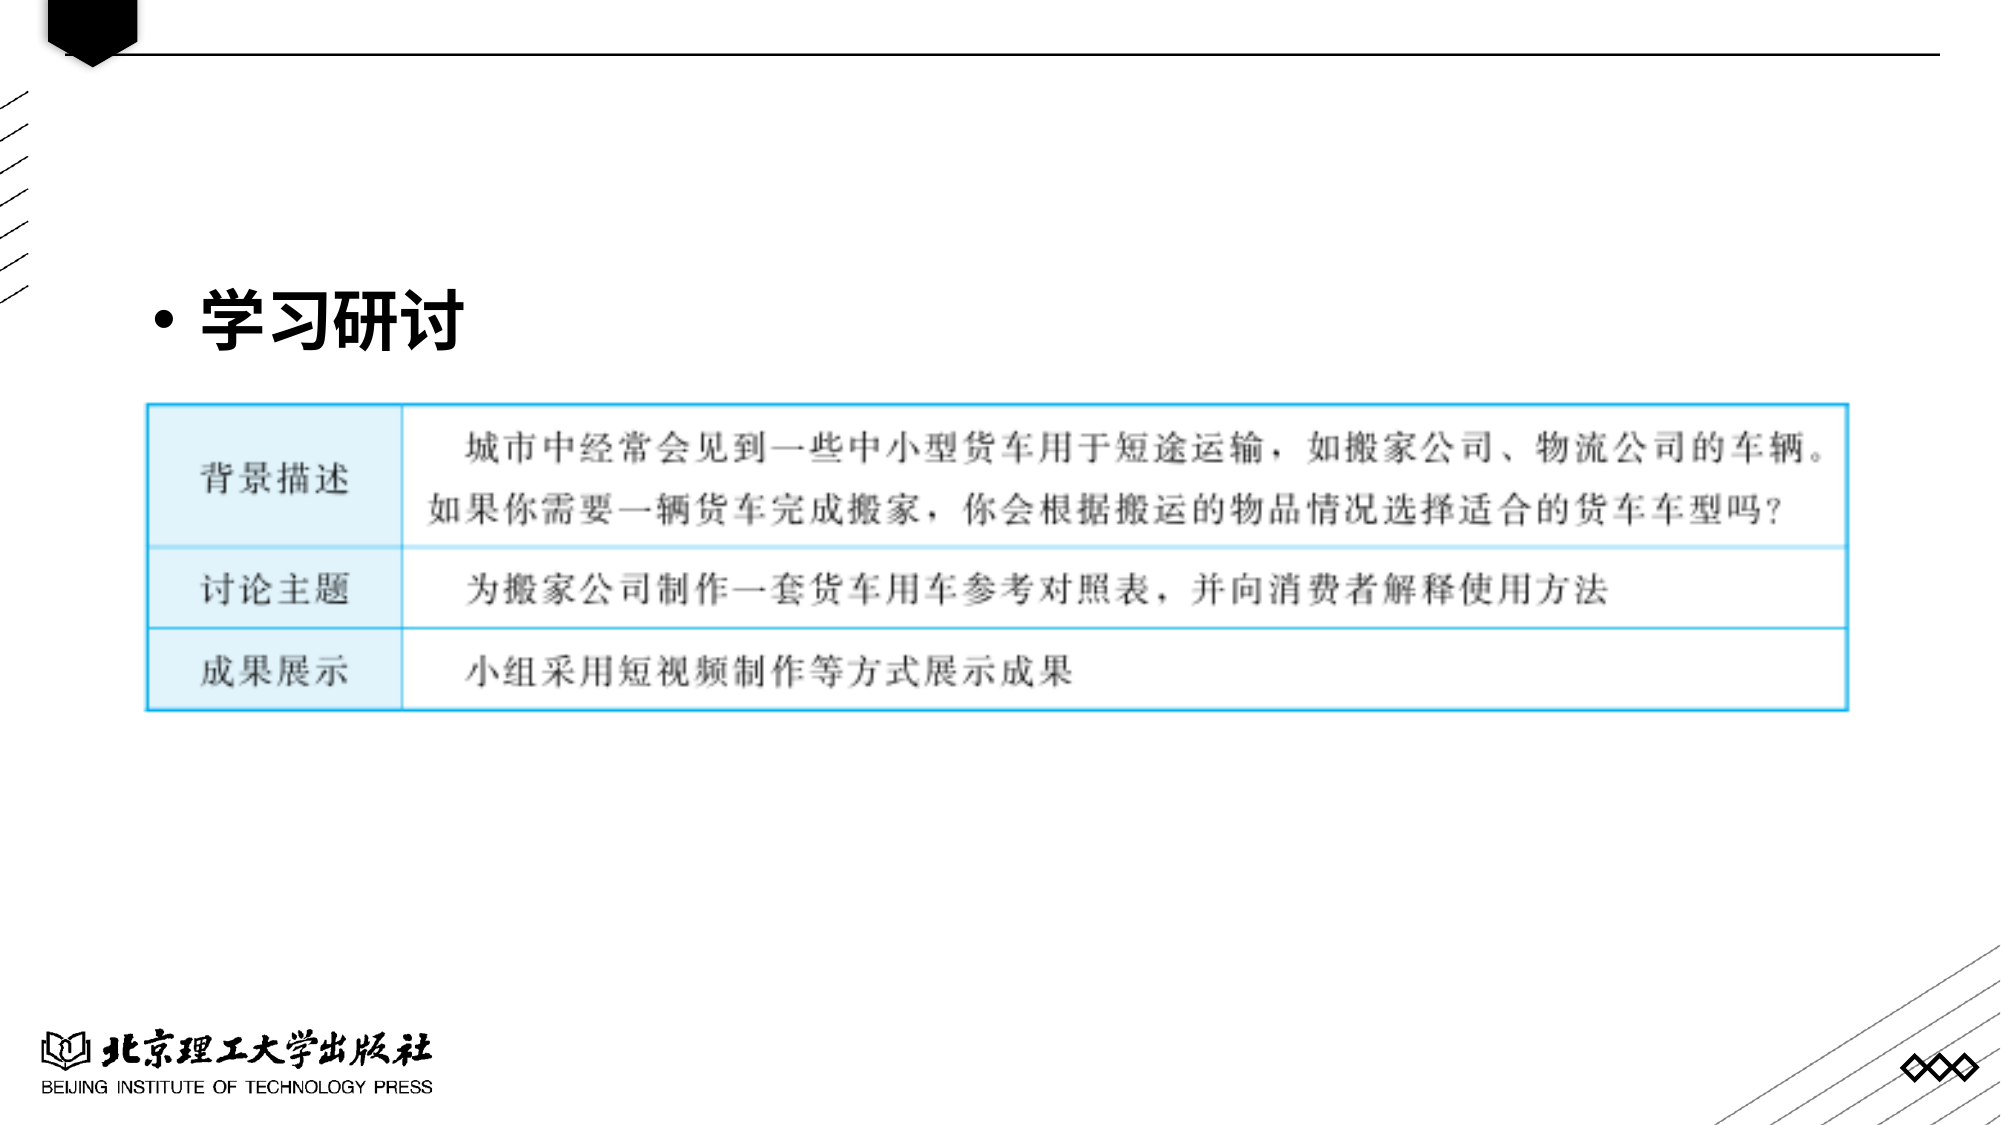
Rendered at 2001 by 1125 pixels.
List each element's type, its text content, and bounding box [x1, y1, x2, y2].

text_box 学习研讨 [137, 271, 1863, 366]
picture [0, 0, 2001, 1125]
